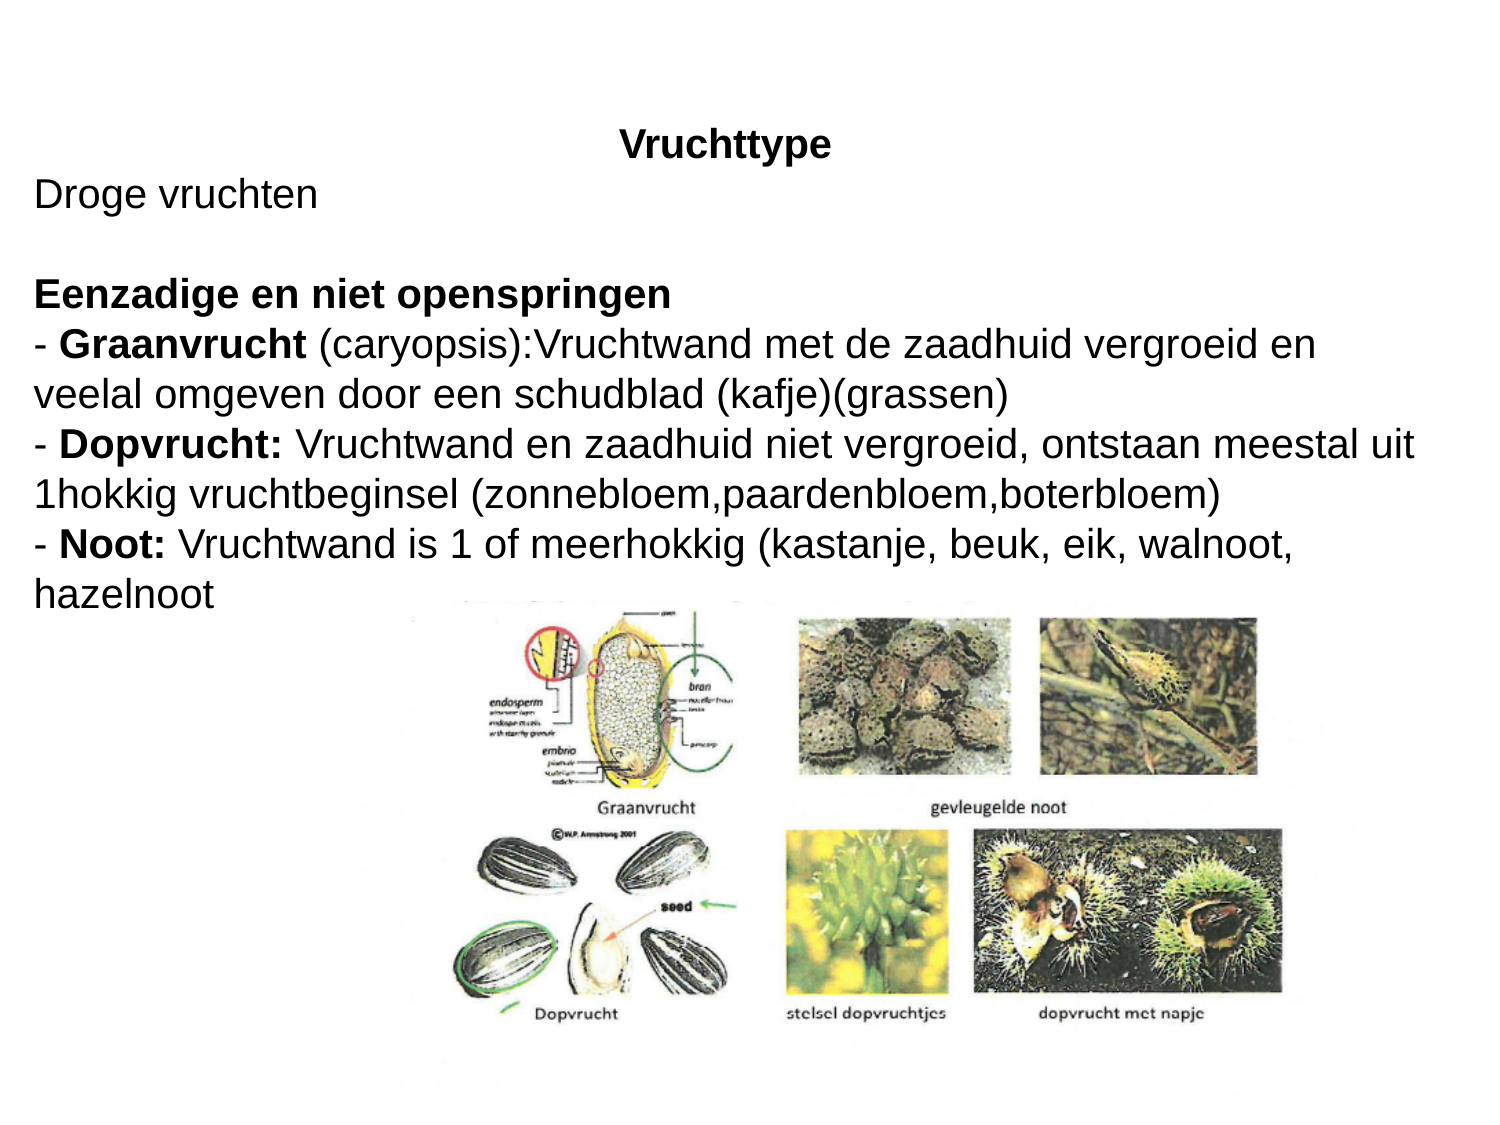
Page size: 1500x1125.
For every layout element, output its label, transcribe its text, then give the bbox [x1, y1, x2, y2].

picture [359, 601, 1365, 1105]
text_box Vruchttype Droge vruchten Eenzadige en niet openspringen - Graanvrucht (caryopsis):Vruchtwand met de zaadhuid vergroeid en veelal omgeven door een schudblad (kafje)(grassen) - Dopvrucht: Vruchtwand en zaadhuid niet vergroeid, ontstaan meestal uit 1hokkig vruchtbeginsel (zonnebloem,paardenbloem,boterbloem) - Noot: Vruchtwand is 1 of meerhokkig (kastanje, beuk, eik, walnoot, hazelnoot [18, 109, 1432, 654]
